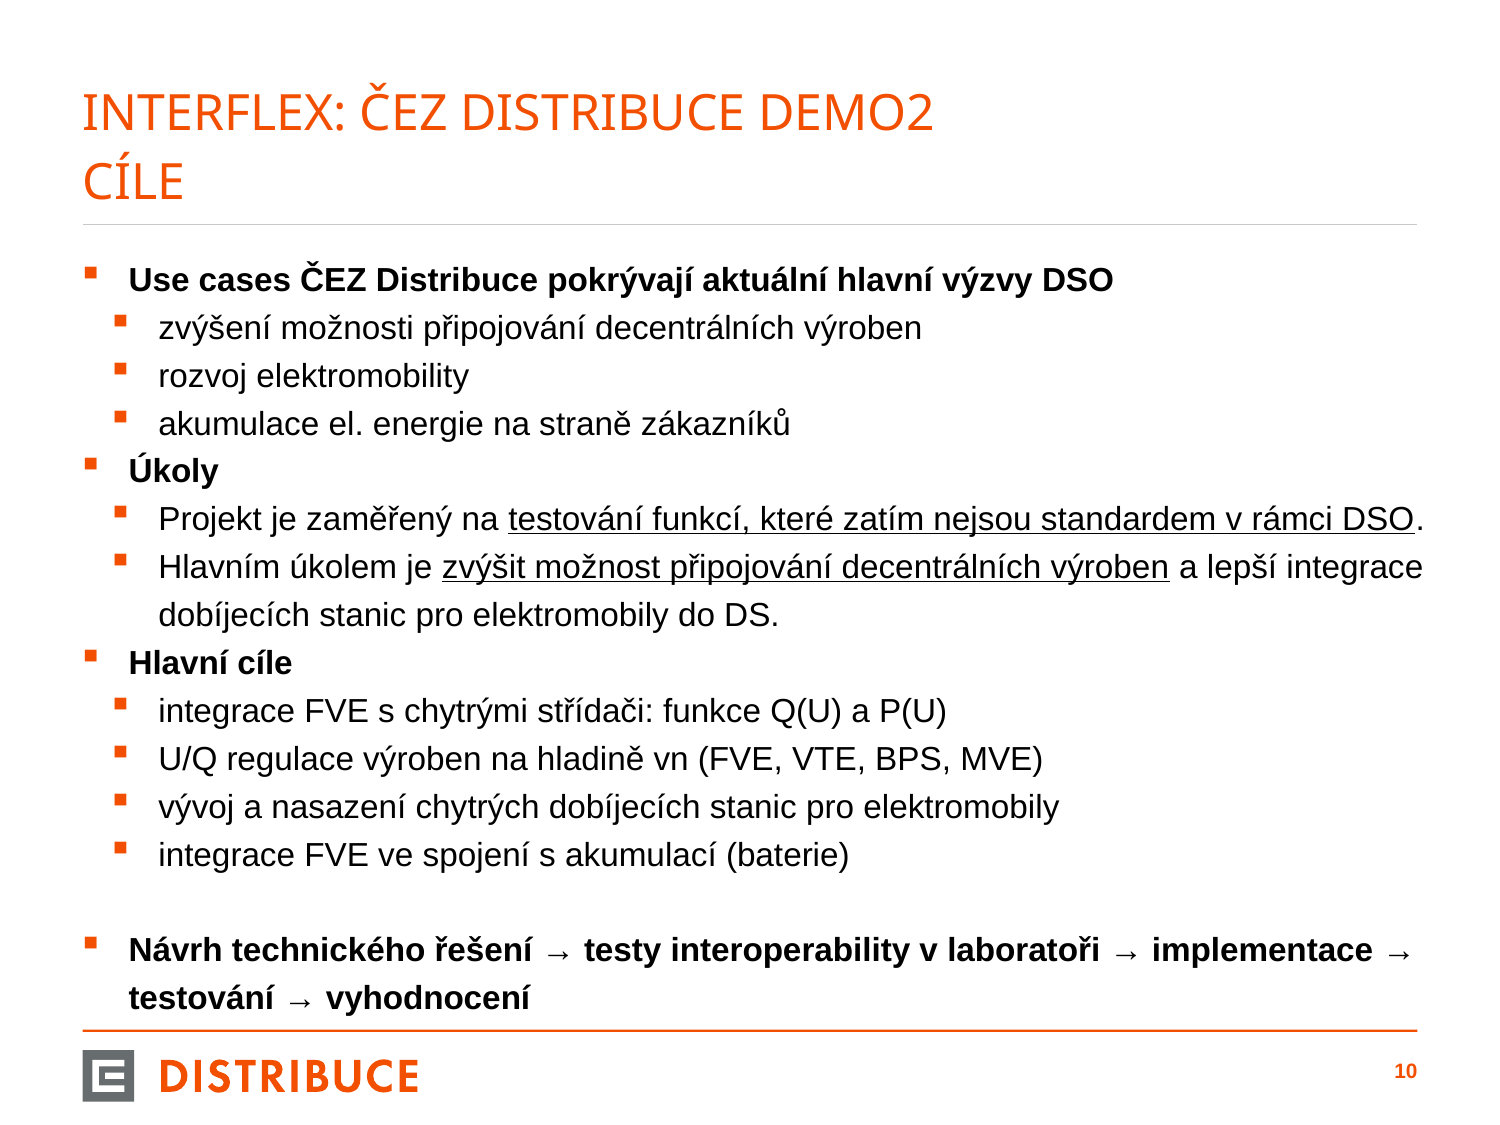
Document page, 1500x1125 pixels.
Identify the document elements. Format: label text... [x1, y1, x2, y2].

title Interflex: ČEZ Distribuce DEMO2 Cíle [82, 71, 1418, 211]
slide_number 9 [1366, 1044, 1418, 1097]
text_box Use cases ČEZ Distribuce pokrývají aktuální hlavní výzvy DSO zvýšení možnosti připojování decentrálních výroben rozvoj elektromobility akumulace el. energie na straně zákazníků Úkoly Projekt je zaměřený na testování funkcí, které zatím nejsou standardem v rámci DSO. Hlavním úkolem je zvýšit možnost připojování decentrálních výroben a lepší integrace dobíjecích stanic pro elektromobily do DS. Hlavní cíle integrace FVE s chytrými střídači: funkce Q(U) a P(U) U/Q regulace výroben na hladině vn (FVE, VTE, BPS, MVE) vývoj a nasazení chytrých dobíjecích stanic pro elektromobily integrace FVE ve spojení s akumulací (baterie) Návrh technického řešení → testy interoperability v laboratoři → implementace → testování → vyhodnocení [81, 249, 1433, 1003]
